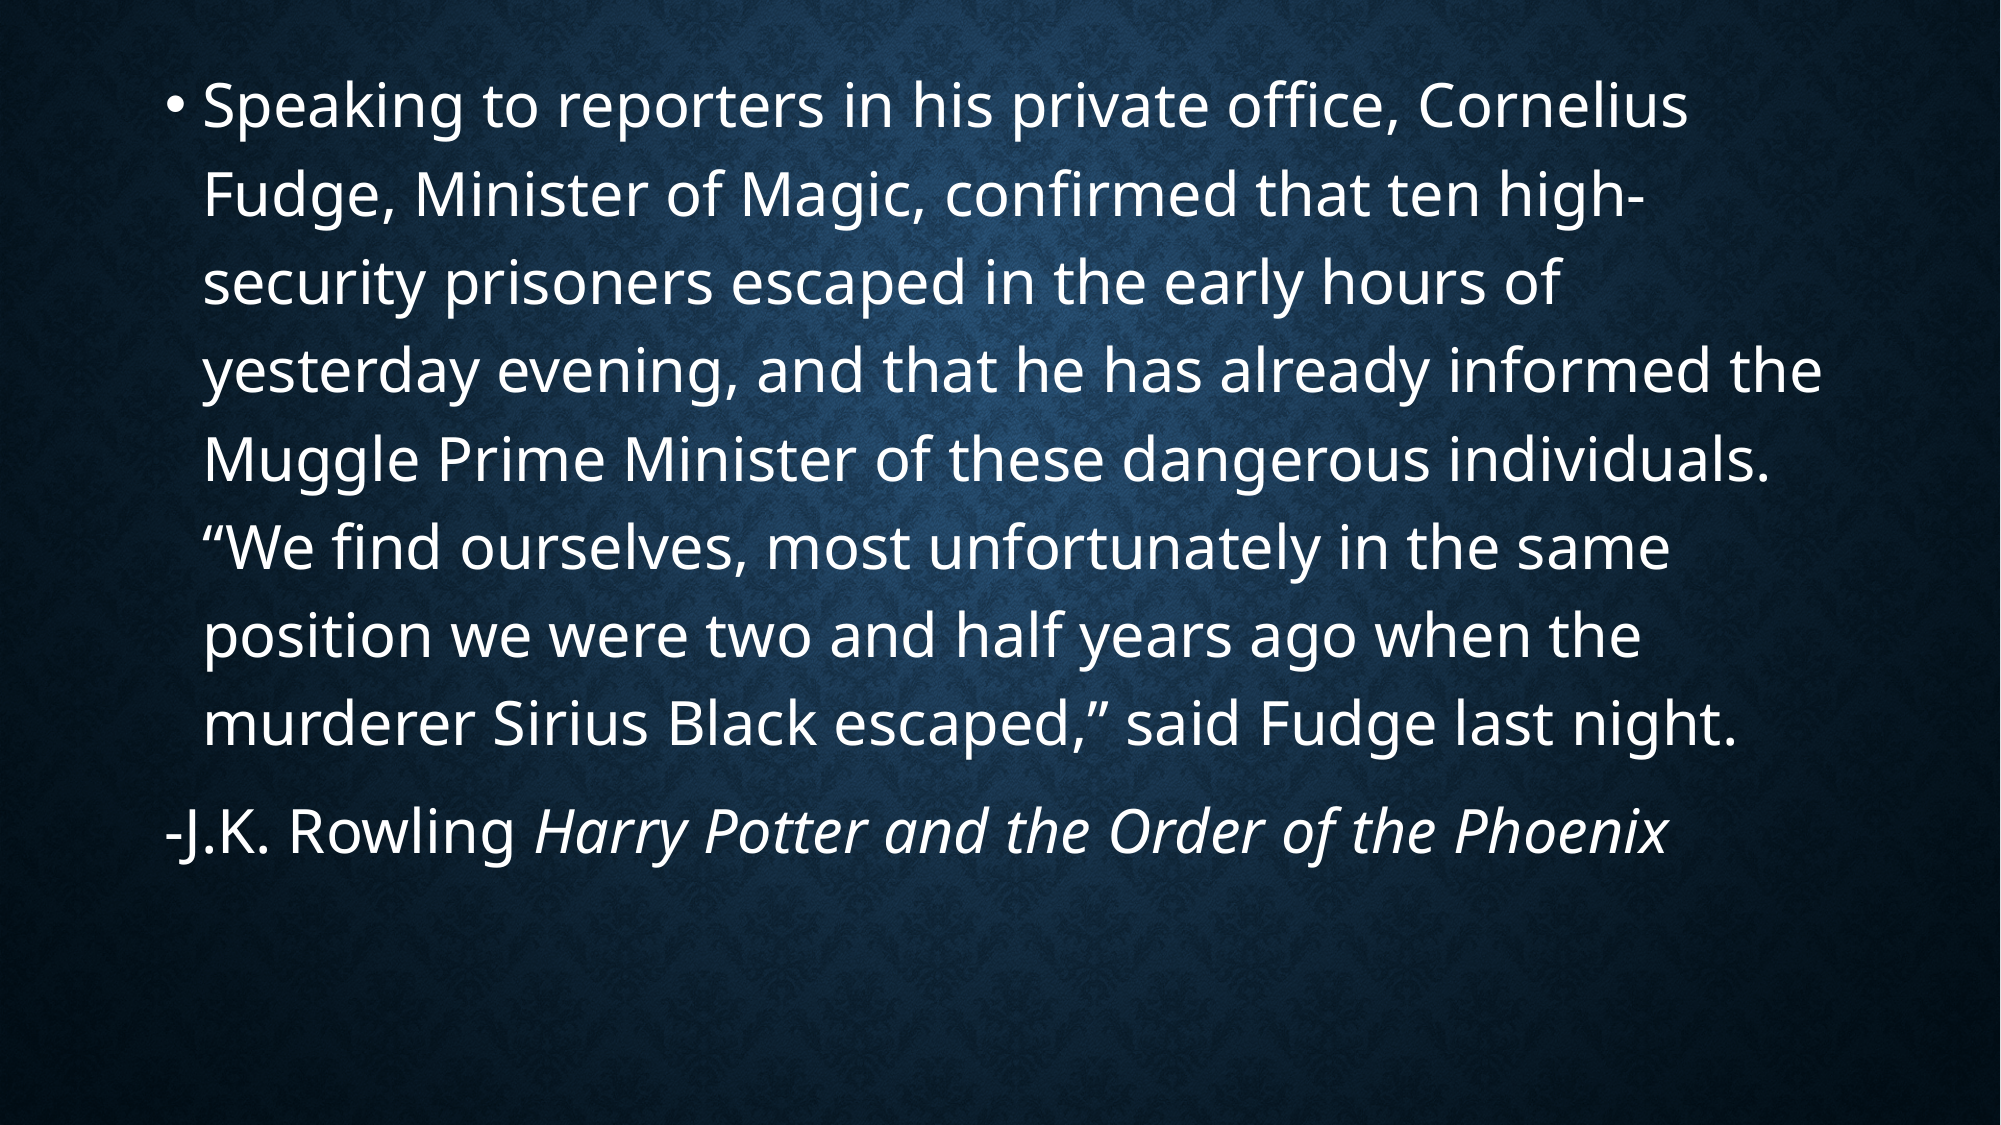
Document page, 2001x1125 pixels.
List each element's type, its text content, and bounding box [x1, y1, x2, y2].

list Speaking to reporters in his private office, Cornelius Fudge, Minister of Magic, confirmed that ten high-security prisoners escaped in the early hours of yesterday evening, and that he has already informed the Muggle Prime Minister of these dangerous individuals. “We find ourselves, most unfortunately in the same position we were two and half years ago when the murderer Sirius Black escaped,” said Fudge last night. -J.K. Rowling Harry Potter and the Order of the Phoenix [149, 44, 1849, 950]
